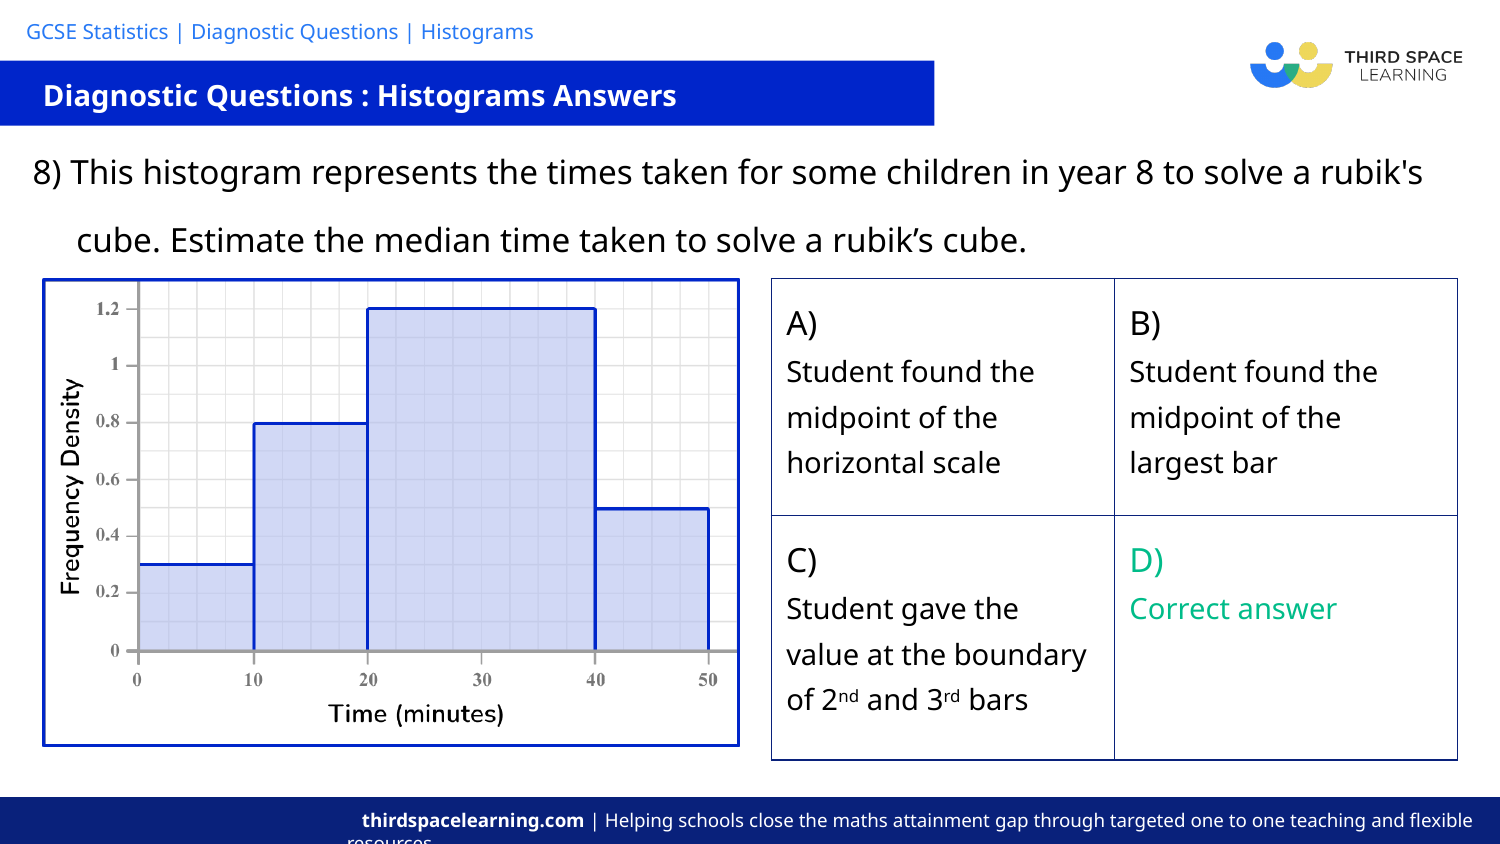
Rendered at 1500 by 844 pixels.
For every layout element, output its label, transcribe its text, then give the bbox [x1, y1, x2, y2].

table_header 8) This histogram represents the times taken for some children in year 8 to solve a rubik's cube. Estimate the median time taken to solve a rubik’s cube. [19, 142, 1474, 269]
text_box Diagnostic Questions : Histograms Answers [27, 61, 778, 127]
picture [42, 278, 740, 748]
picture [1250, 33, 1465, 99]
